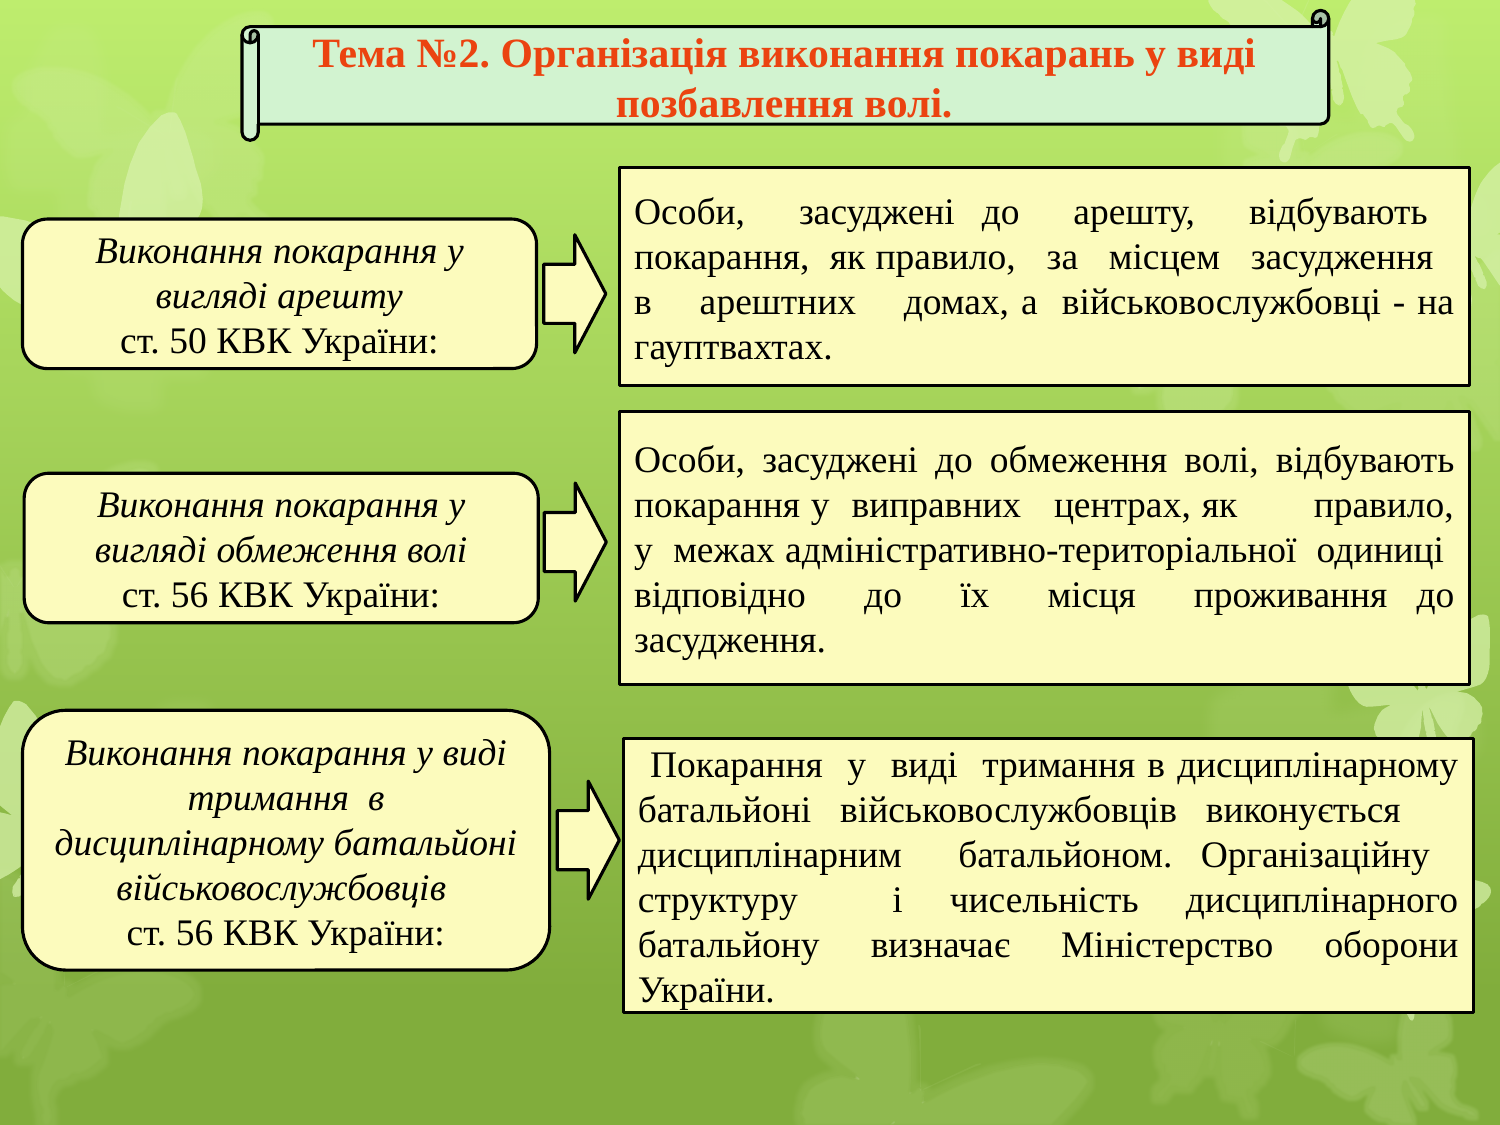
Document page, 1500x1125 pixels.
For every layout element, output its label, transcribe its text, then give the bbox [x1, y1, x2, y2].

text_box [542, 481, 608, 603]
text_box Виконання покарання у вигляді арешту ст. 50 КВК України: [20, 217, 539, 371]
text_box Виконання покарання у вигляді обмеження волі ст. 56 КВК України: [22, 471, 540, 625]
text_box Тема №2. Організація виконання покарань у виді позбавлення волі. [240, 8, 1331, 142]
text_box Особи, засуджені до арешту, відбувають покарання, як правило, за місцем засудження в арештних домах, а військовослужбовці - на гауптвахтах. [618, 166, 1471, 387]
text_box Покарання у виді тримання в дисциплінарному батальйоні військовослужбовців виконується дисциплінарним батальйоном. Організаційну структуру і чисельність дисциплінарного батальйону визначає Міністерство оборони України. [622, 737, 1475, 1014]
text_box Виконання покарання у виді тримання в дисциплінарному батальйоні військовослужбовців ст. 56 КВК України: [20, 708, 552, 972]
text_box [555, 779, 621, 901]
text_box [542, 233, 608, 355]
text_box Особи, засуджені до обмеження волі, відбувають покарання у виправних центрах, як правило, у межах адміністративно-територіальної одиниці відповідно до їх місця проживання до засудження. [618, 410, 1471, 686]
